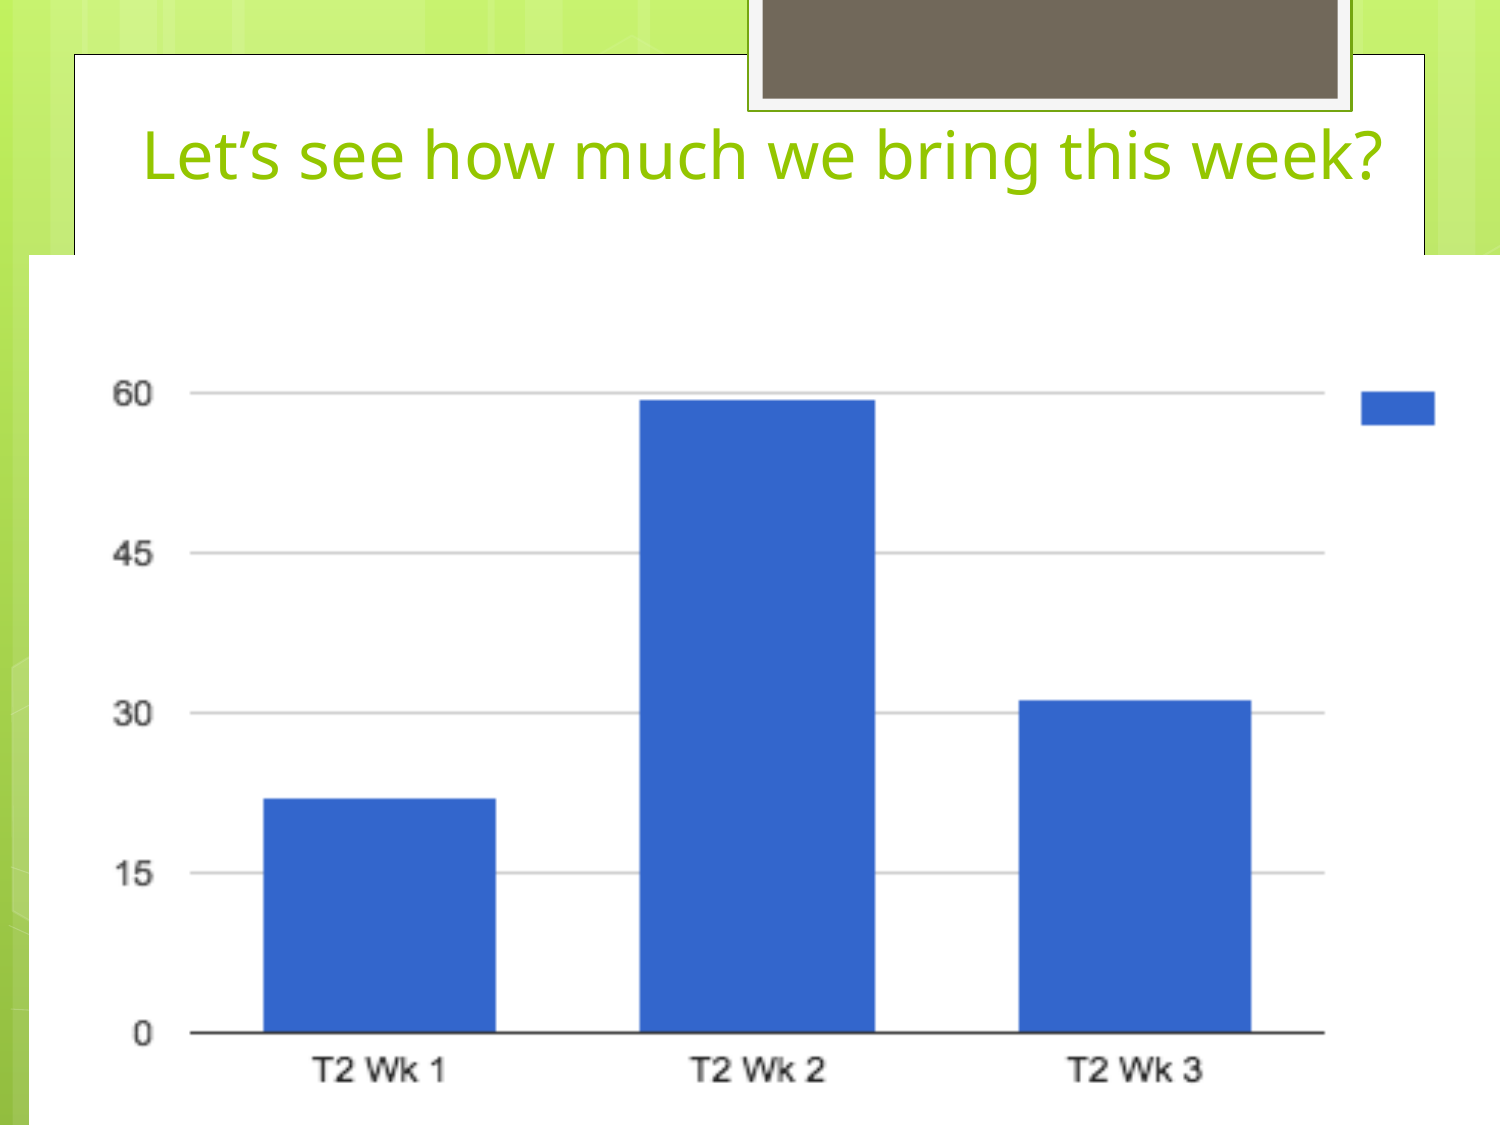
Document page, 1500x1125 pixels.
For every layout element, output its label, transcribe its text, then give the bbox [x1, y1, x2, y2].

title Let’s see how much we bring this week? [27, 78, 1499, 201]
picture [29, 255, 1500, 1125]
